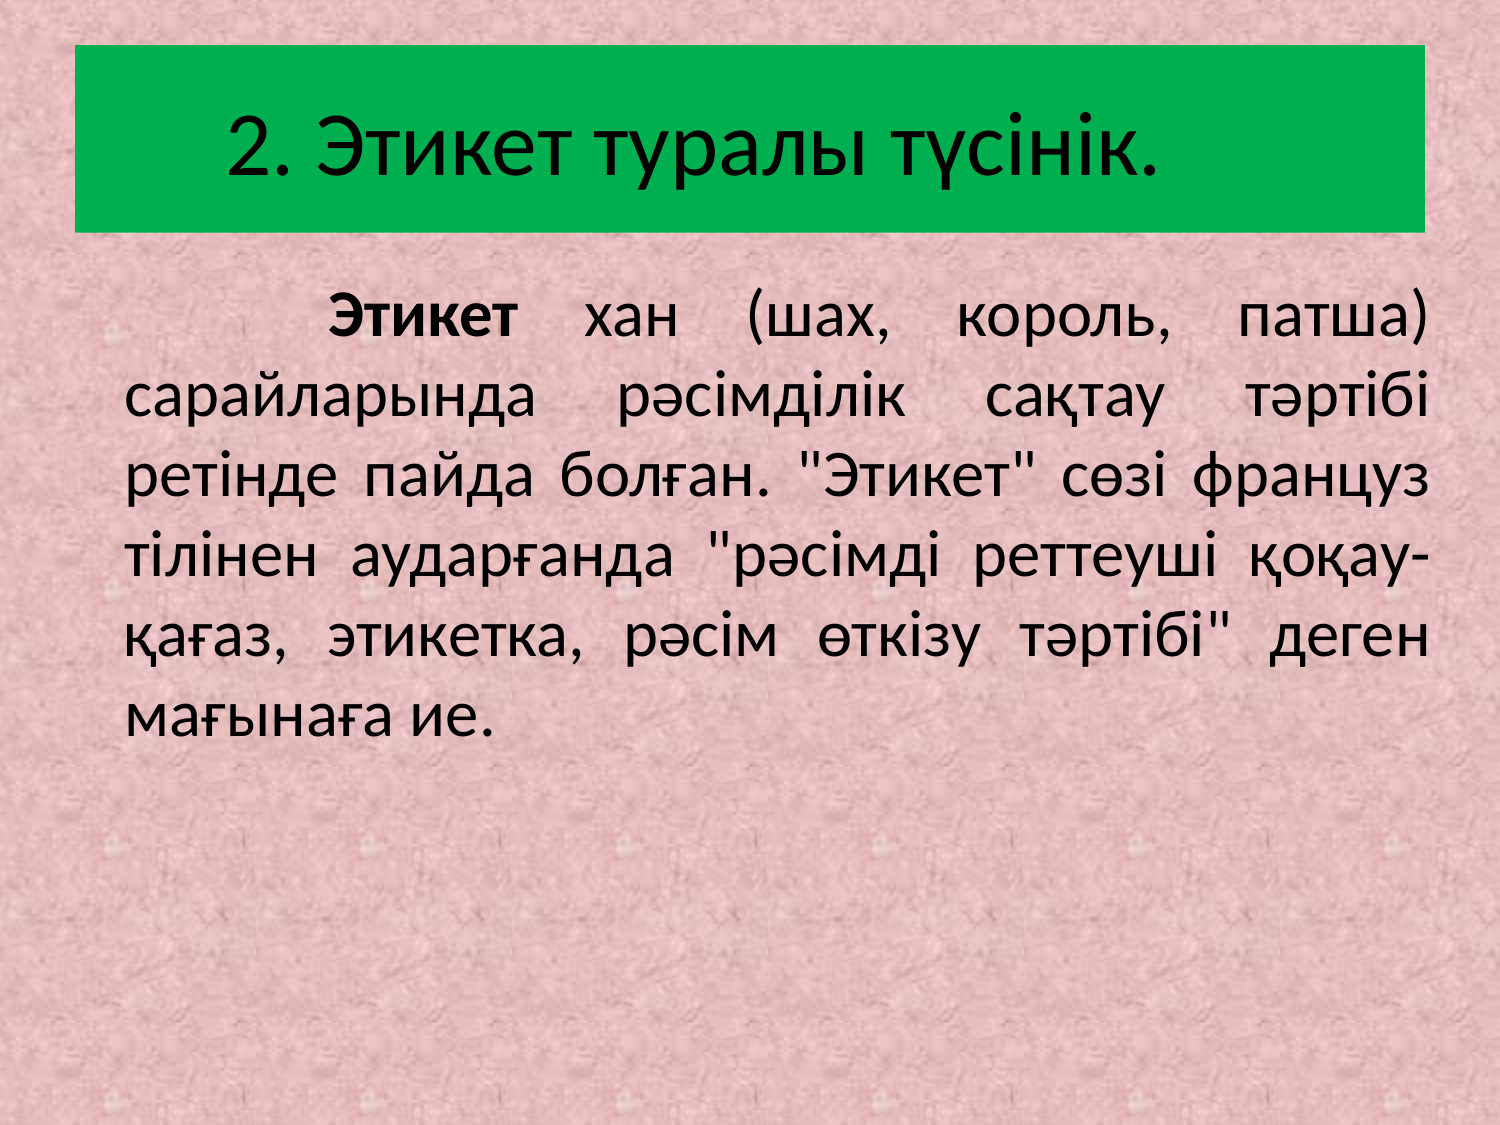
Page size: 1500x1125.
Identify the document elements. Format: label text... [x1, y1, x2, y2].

list Этикет хан (шах, король, патша) сарайларында рәсімділік сақтау тәртібі ретінде пайда болған. "Этикет" сөзі француз тілінен аударғанда "рәсімді реттеуші қоқау-қағаз, этикетка, рәсім өткізу тәртібі" деген мағынаға ие. [53, 262, 1447, 1083]
picture [0, 0, 1500, 1125]
title 2. Этикет туралы түсінік. [75, 45, 1425, 233]
